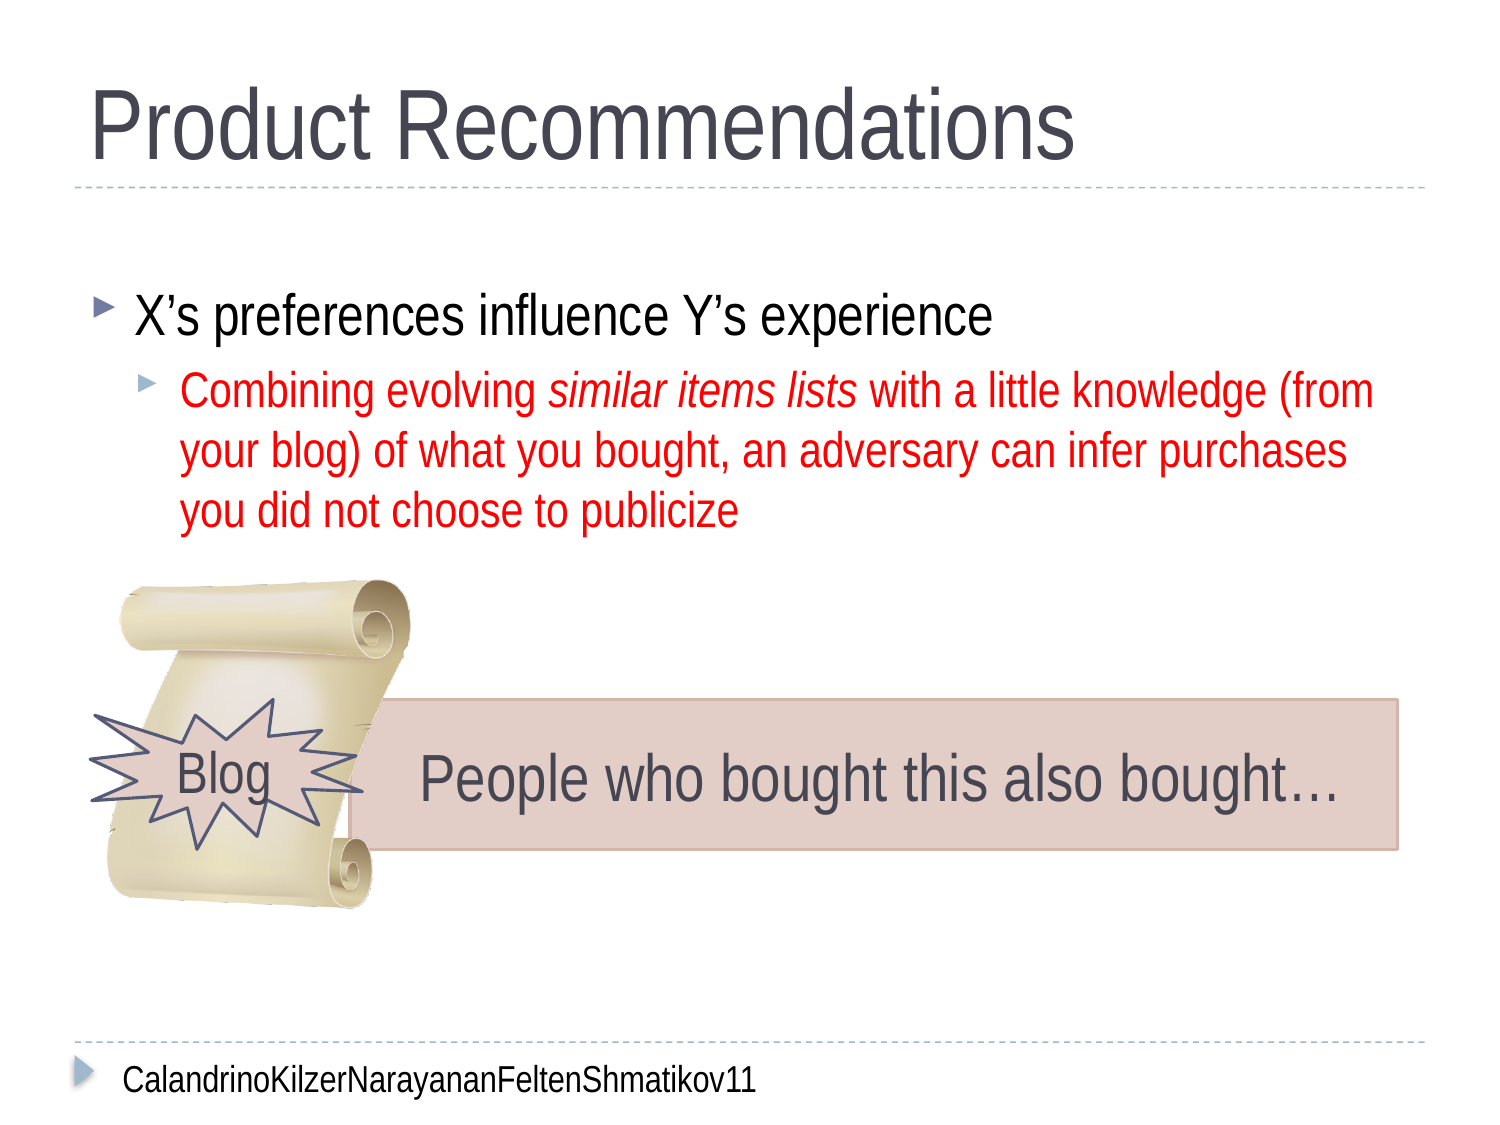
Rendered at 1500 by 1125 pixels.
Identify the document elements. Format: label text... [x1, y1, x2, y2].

title Product Recommendations [75, 24, 1425, 188]
list X’s preferences influence Y’s experience Combining evolving similar items lists with a little knowledge (from your blog) of what you bought, an adversary can infer purchases you did not choose to publicize [75, 200, 1425, 1010]
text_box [89, 574, 1398, 913]
text_box CalandrinoKilzerNarayananFeltenShmatikov11 [107, 1047, 773, 1108]
